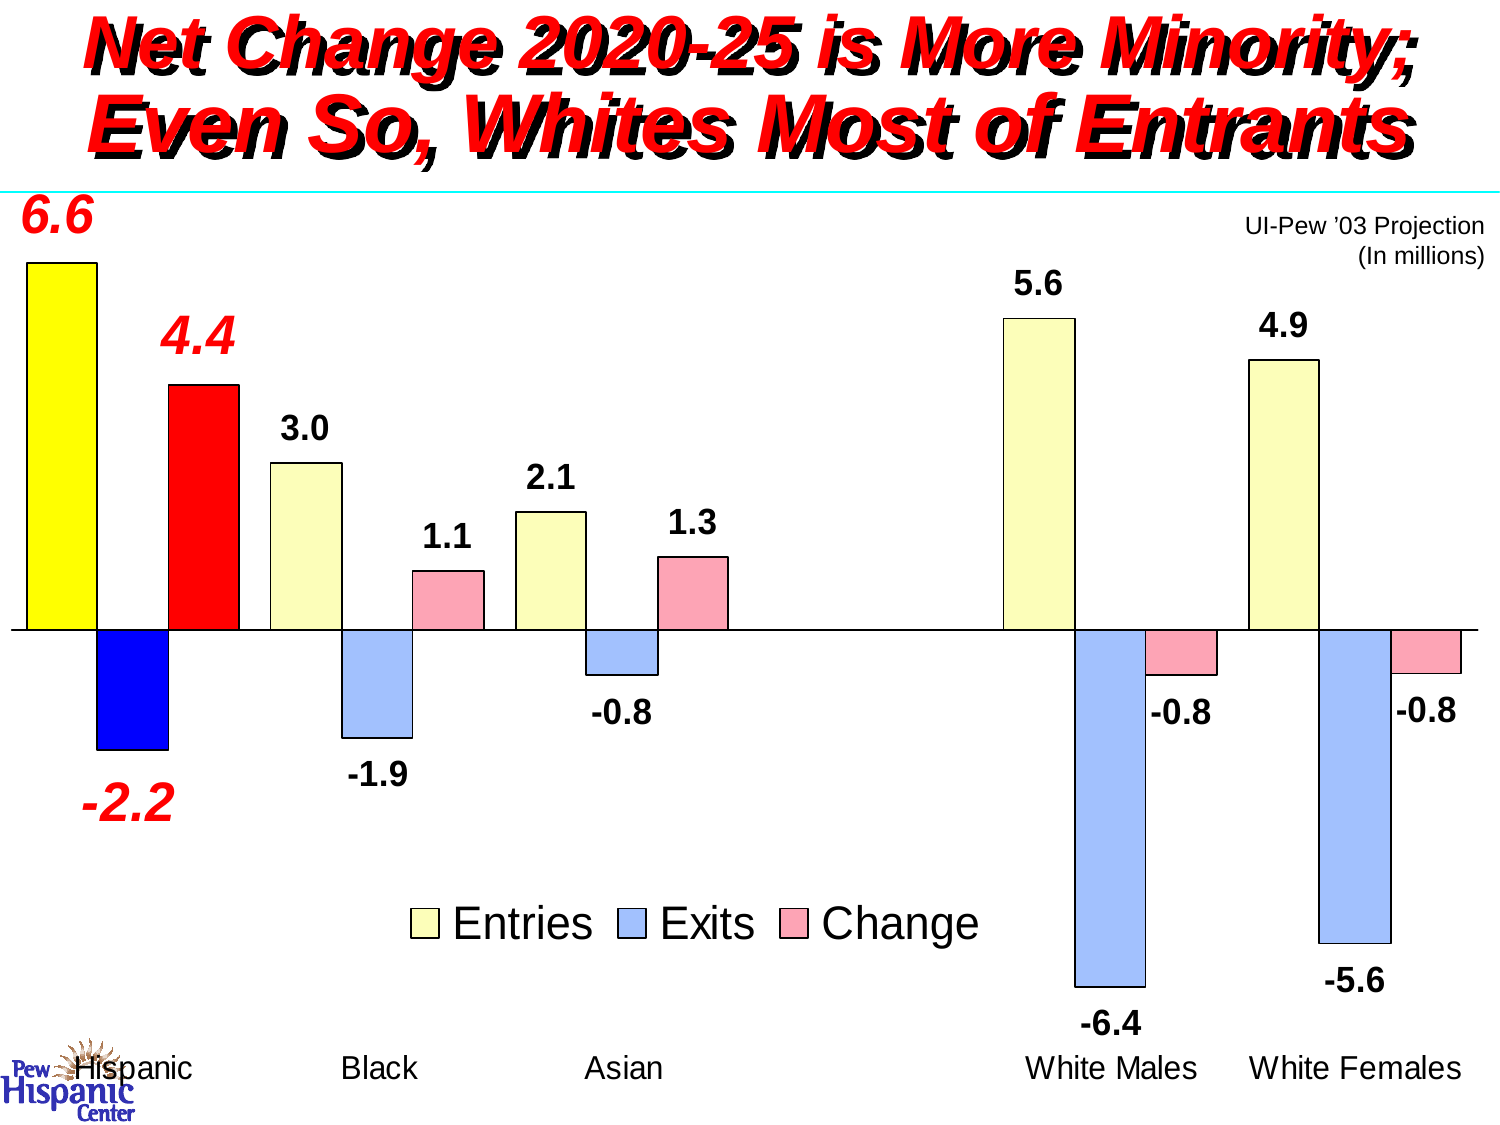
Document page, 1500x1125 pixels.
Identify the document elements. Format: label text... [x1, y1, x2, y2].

text_box Net Change 2020-25 is More Minority; Even So, Whites Most of Entrants [0, 0, 1500, 137]
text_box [0, 137, 1500, 1102]
